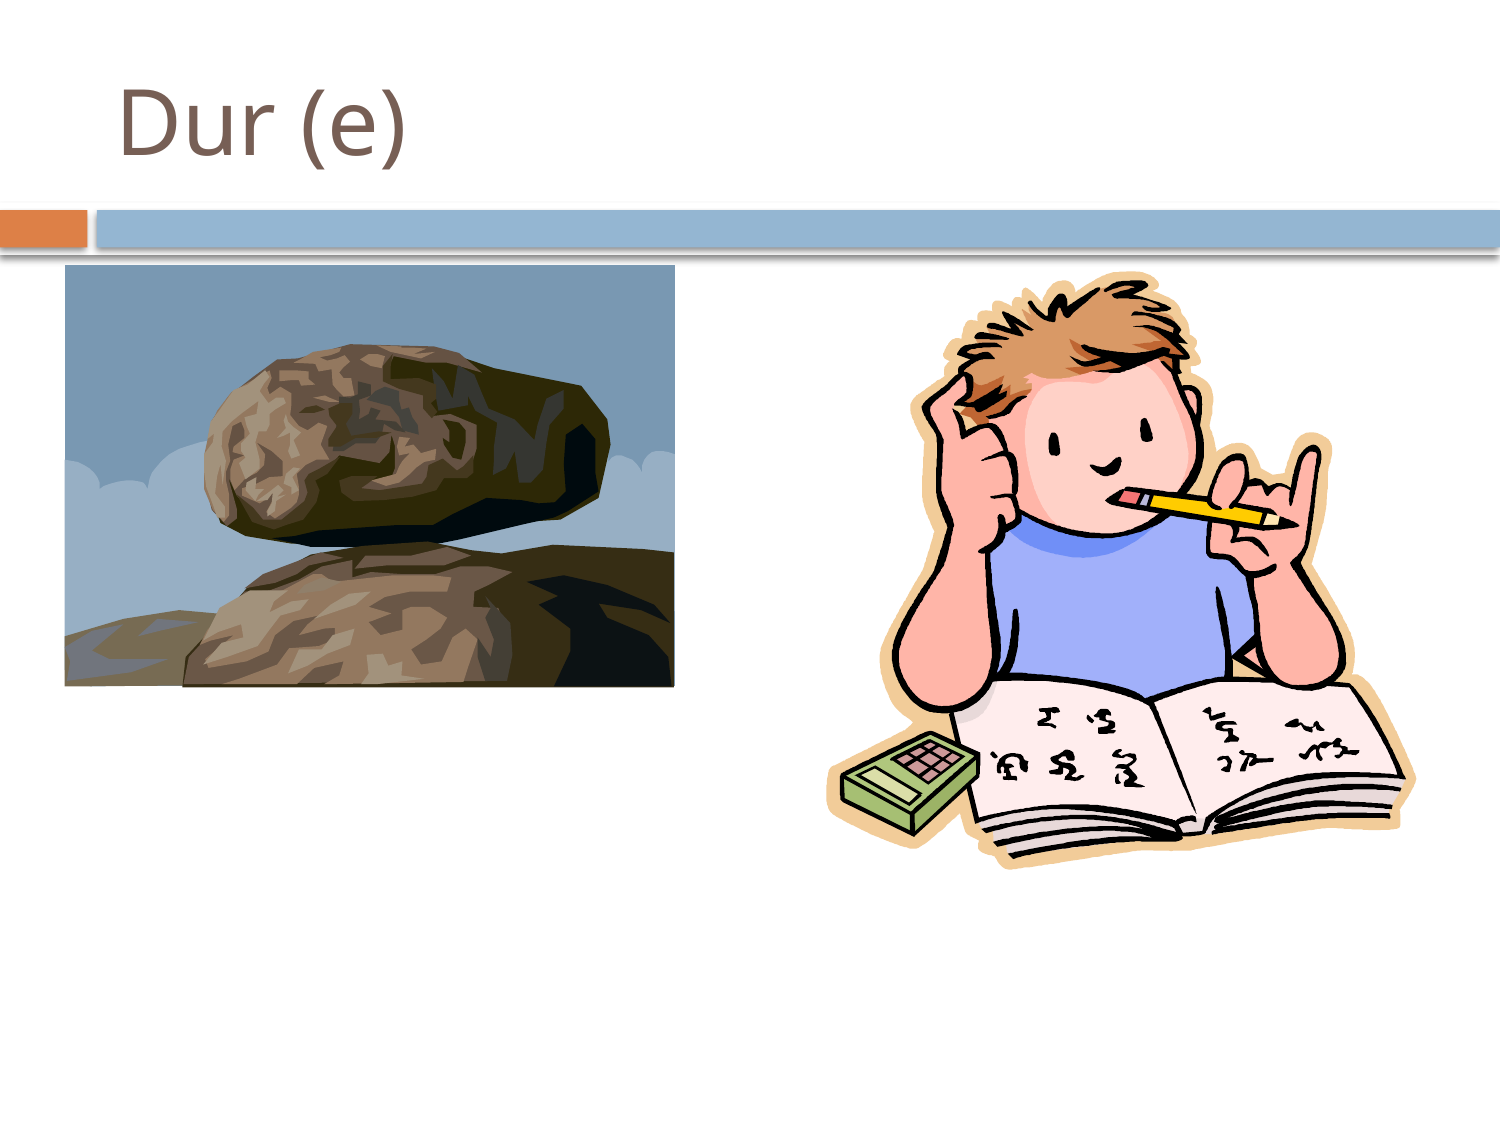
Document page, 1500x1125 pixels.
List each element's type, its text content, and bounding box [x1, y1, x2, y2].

title Dur (e) [100, 37, 1438, 200]
picture [824, 262, 1426, 879]
picture [62, 262, 678, 690]
